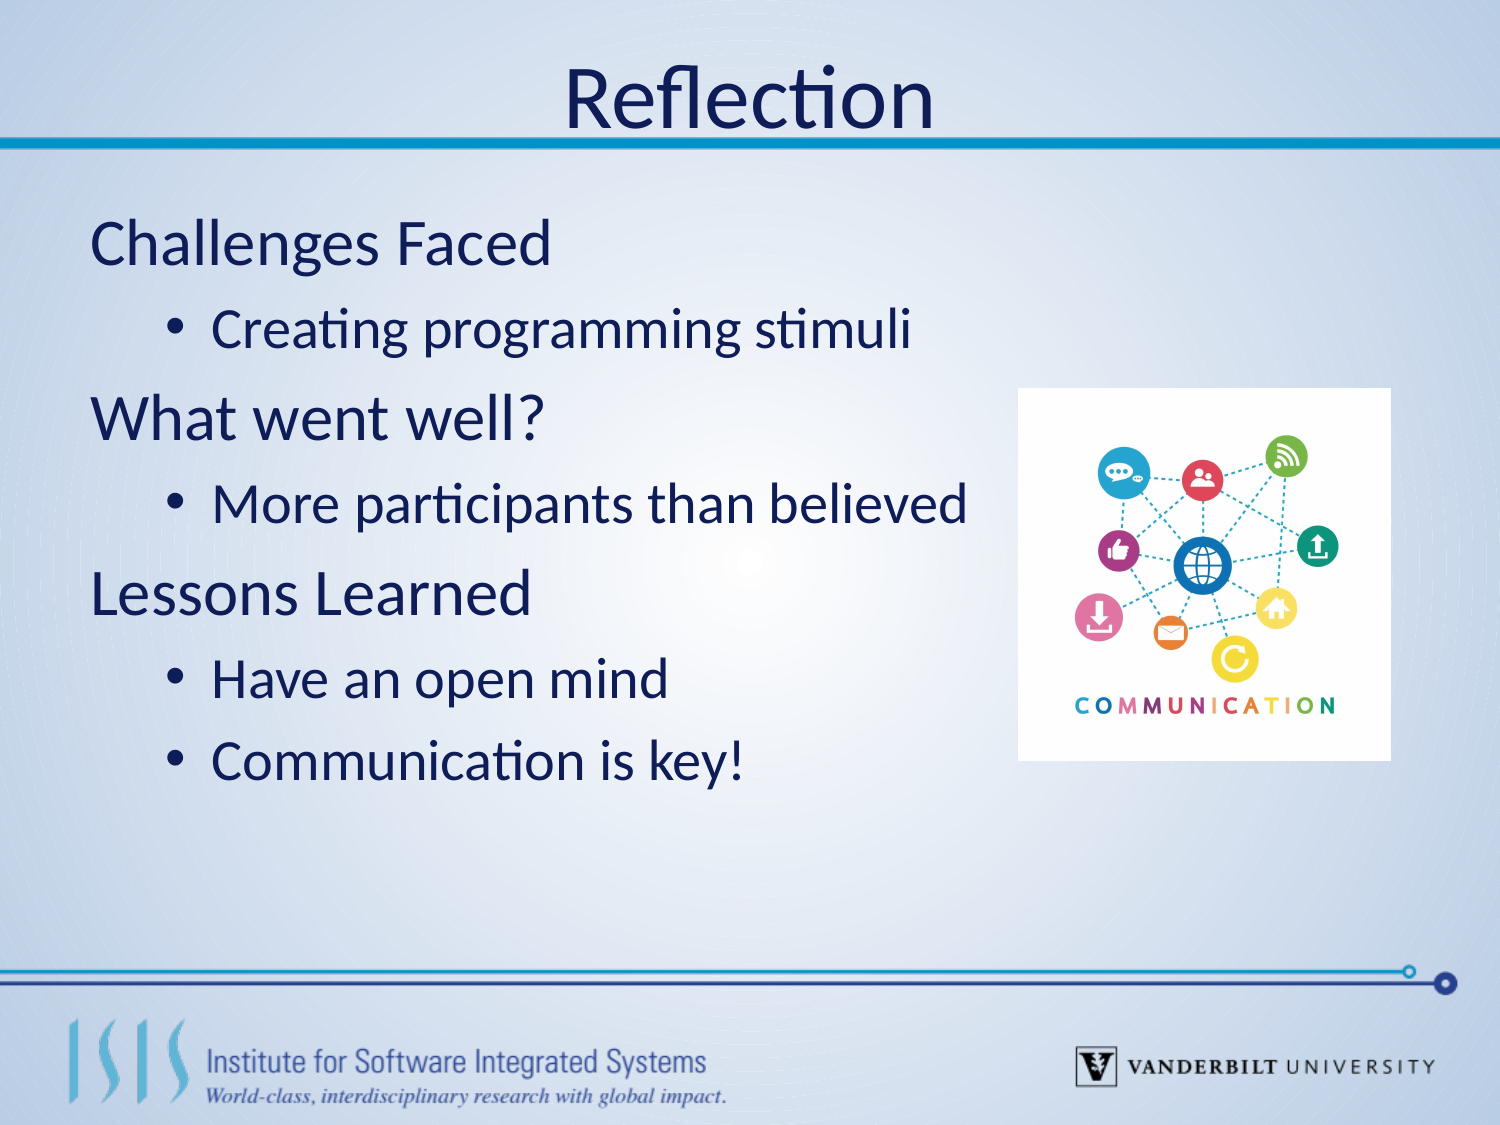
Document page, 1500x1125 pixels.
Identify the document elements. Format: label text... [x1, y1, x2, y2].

picture [1017, 388, 1391, 762]
title Reflection [75, 29, 1425, 155]
list Challenges Faced Creating programming stimuli What went well? More participants than believed Lessons Learned Have an open mind Communication is key! [75, 191, 1425, 934]
